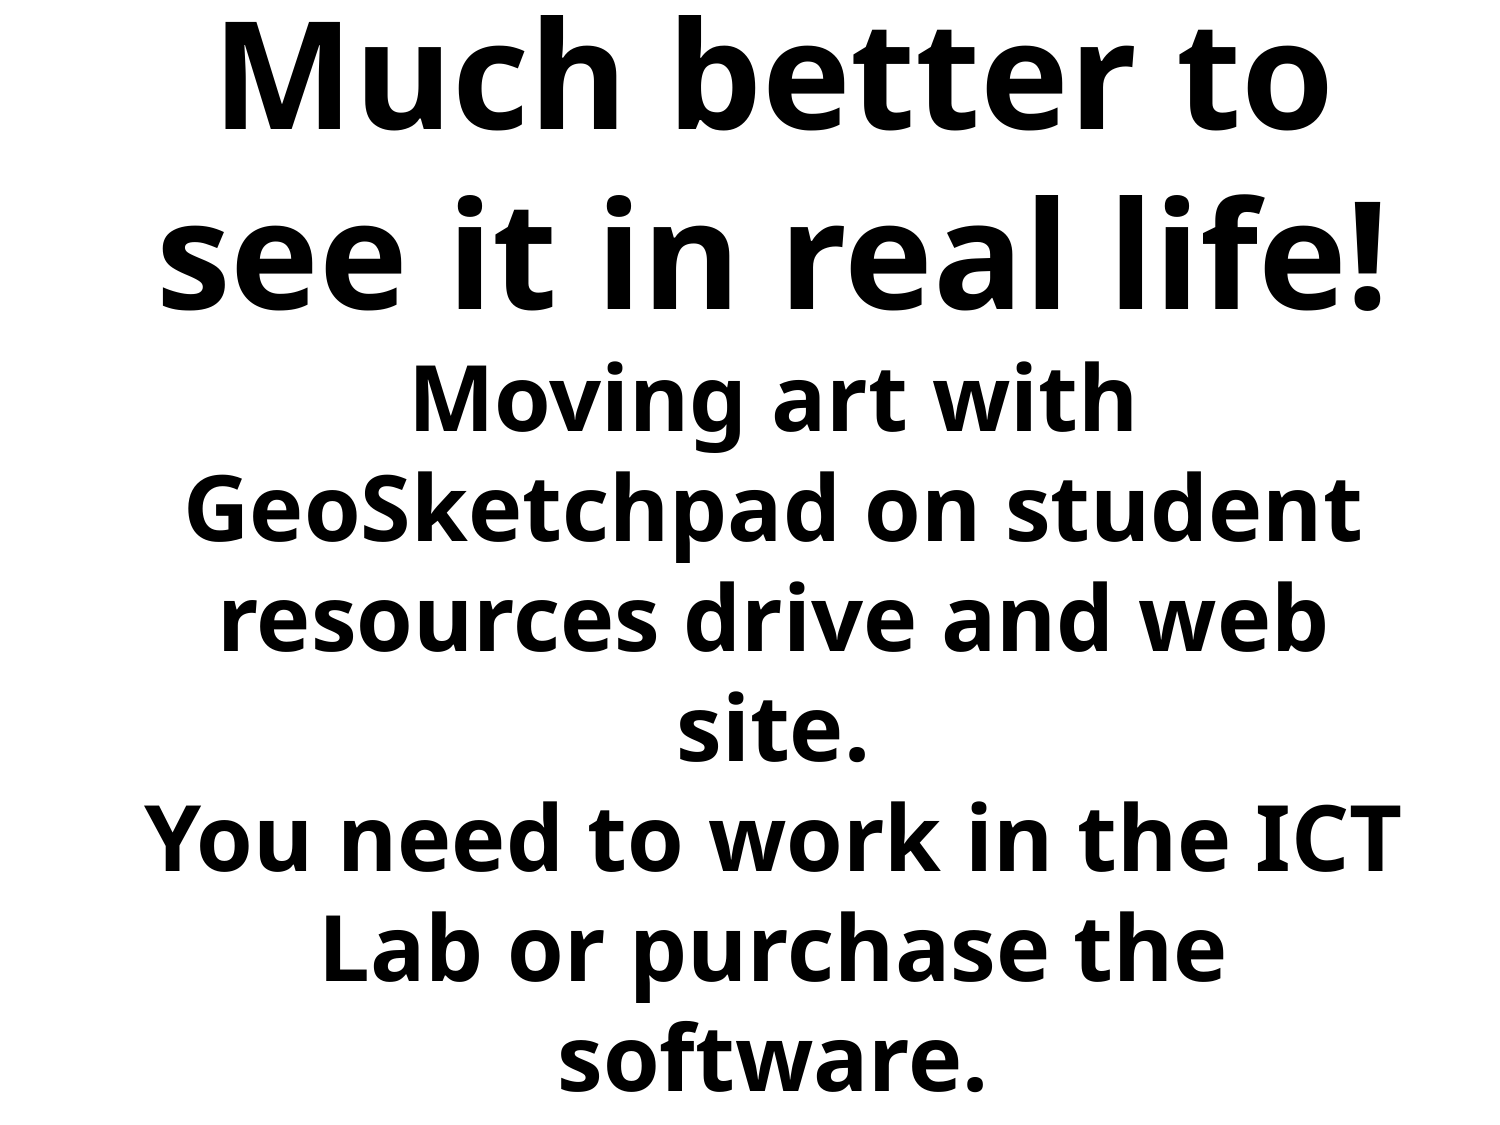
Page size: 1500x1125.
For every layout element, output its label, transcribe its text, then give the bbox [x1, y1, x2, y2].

title Much better to see it in real life! Moving art with GeoSketchpad on student resources drive and web site. You need to work in the ICT Lab or purchase the software. [111, 89, 1436, 1000]
